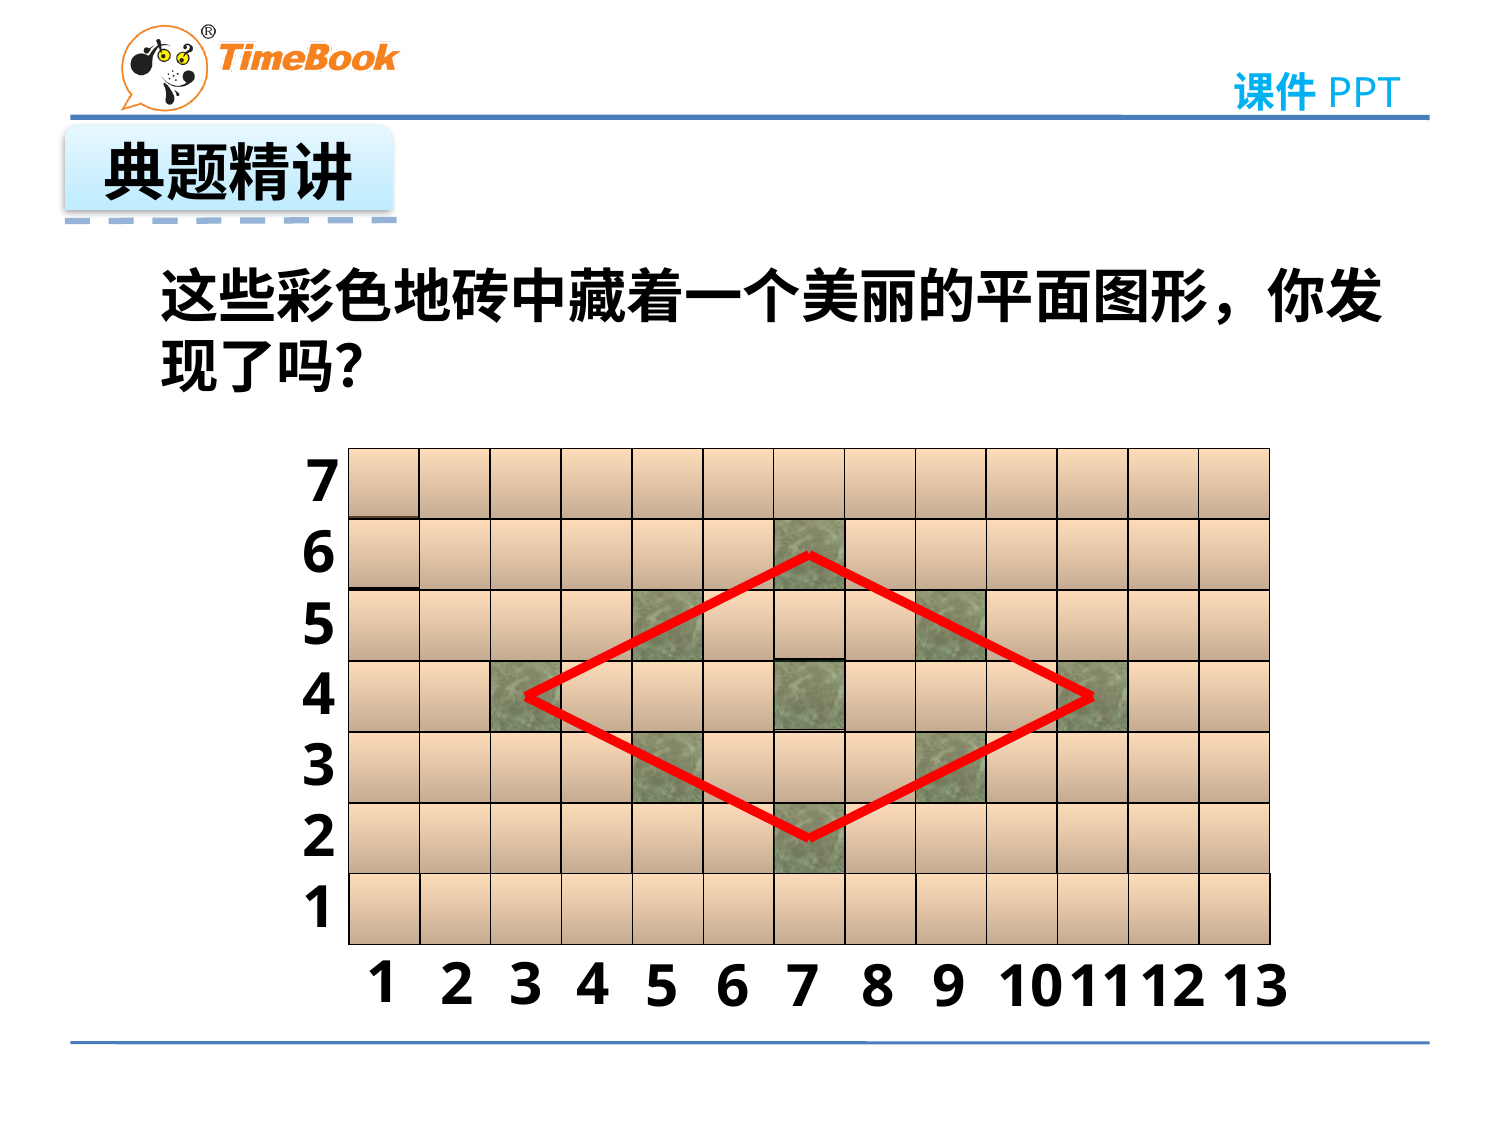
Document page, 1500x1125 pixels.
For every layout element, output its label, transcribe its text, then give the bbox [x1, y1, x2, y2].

text_box [561, 520, 632, 591]
text_box [632, 520, 703, 590]
text_box [774, 874, 845, 935]
text_box [1198, 732, 1270, 803]
text_box [703, 732, 773, 803]
text_box [844, 448, 915, 520]
text_box [632, 874, 703, 935]
text_box [987, 732, 1057, 803]
text_box [844, 591, 915, 661]
text_box [561, 732, 631, 803]
text_box [631, 732, 703, 803]
text_box [1128, 732, 1198, 803]
text_box [703, 520, 773, 591]
text_box [703, 803, 773, 874]
text_box [986, 448, 1057, 520]
text_box [561, 803, 632, 874]
text_box [986, 874, 1057, 935]
text_box 典题精讲 [64, 124, 394, 212]
text_box [1198, 661, 1270, 732]
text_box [288, 435, 354, 948]
text_box [490, 874, 561, 935]
text_box [632, 803, 703, 874]
text_box [773, 448, 844, 520]
text_box [773, 802, 845, 874]
text_box [358, 448, 419, 520]
text_box [1127, 448, 1198, 520]
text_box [352, 936, 1300, 1027]
text_box [703, 661, 773, 732]
text_box [419, 448, 490, 520]
text_box [773, 520, 845, 591]
text_box [915, 732, 987, 803]
text_box [632, 448, 702, 520]
text_box [773, 658, 845, 730]
text_box [1057, 874, 1128, 935]
text_box [358, 520, 419, 588]
text_box [490, 660, 561, 732]
text_box [844, 661, 915, 732]
text_box [1057, 660, 1128, 732]
text_box [419, 732, 490, 803]
text_box [1199, 874, 1270, 935]
text_box [631, 590, 703, 661]
text_box [358, 803, 419, 874]
text_box [987, 591, 1057, 661]
text_box [1198, 591, 1270, 661]
text_box [419, 874, 490, 935]
text_box [1057, 803, 1128, 874]
text_box [1057, 591, 1128, 660]
text_box [419, 591, 490, 661]
text_box [358, 874, 419, 935]
text_box [915, 448, 986, 520]
text_box [986, 661, 1057, 732]
text_box [1198, 803, 1270, 874]
text_box [1198, 448, 1270, 520]
text_box [773, 732, 844, 802]
text_box [915, 520, 986, 590]
text_box [561, 591, 631, 661]
text_box [915, 803, 986, 874]
text_box [1057, 448, 1127, 520]
text_box [419, 803, 490, 874]
text_box [1128, 803, 1198, 874]
text_box [561, 661, 632, 732]
text_box [986, 803, 1057, 874]
text_box [703, 591, 773, 661]
text_box [490, 591, 561, 660]
text_box [1198, 520, 1270, 591]
text_box [490, 520, 561, 591]
picture [118, 22, 408, 113]
text_box [1128, 591, 1198, 661]
text_box [1128, 661, 1198, 732]
text_box [845, 803, 915, 874]
text_box [845, 874, 915, 935]
text_box [419, 661, 490, 732]
text_box [419, 520, 490, 591]
text_box [915, 661, 986, 732]
text_box [490, 803, 561, 874]
text_box [561, 448, 632, 520]
text_box [703, 874, 774, 935]
text_box [358, 590, 419, 661]
text_box 这些彩色地砖中藏着一个美丽的平面图形，你发现了吗？ [145, 252, 1441, 407]
text_box [632, 661, 703, 732]
text_box [1057, 732, 1128, 803]
text_box [490, 448, 561, 520]
text_box [358, 732, 419, 803]
text_box [561, 874, 632, 935]
text_box [490, 732, 561, 803]
text_box [358, 661, 419, 732]
text_box [773, 591, 844, 658]
text_box [845, 520, 915, 591]
text_box [844, 732, 915, 803]
text_box [915, 590, 987, 661]
text_box [1128, 520, 1198, 591]
text_box [1128, 874, 1199, 935]
text_box [986, 520, 1057, 591]
text_box [702, 448, 773, 520]
text_box [1057, 520, 1128, 591]
text_box [915, 874, 986, 935]
